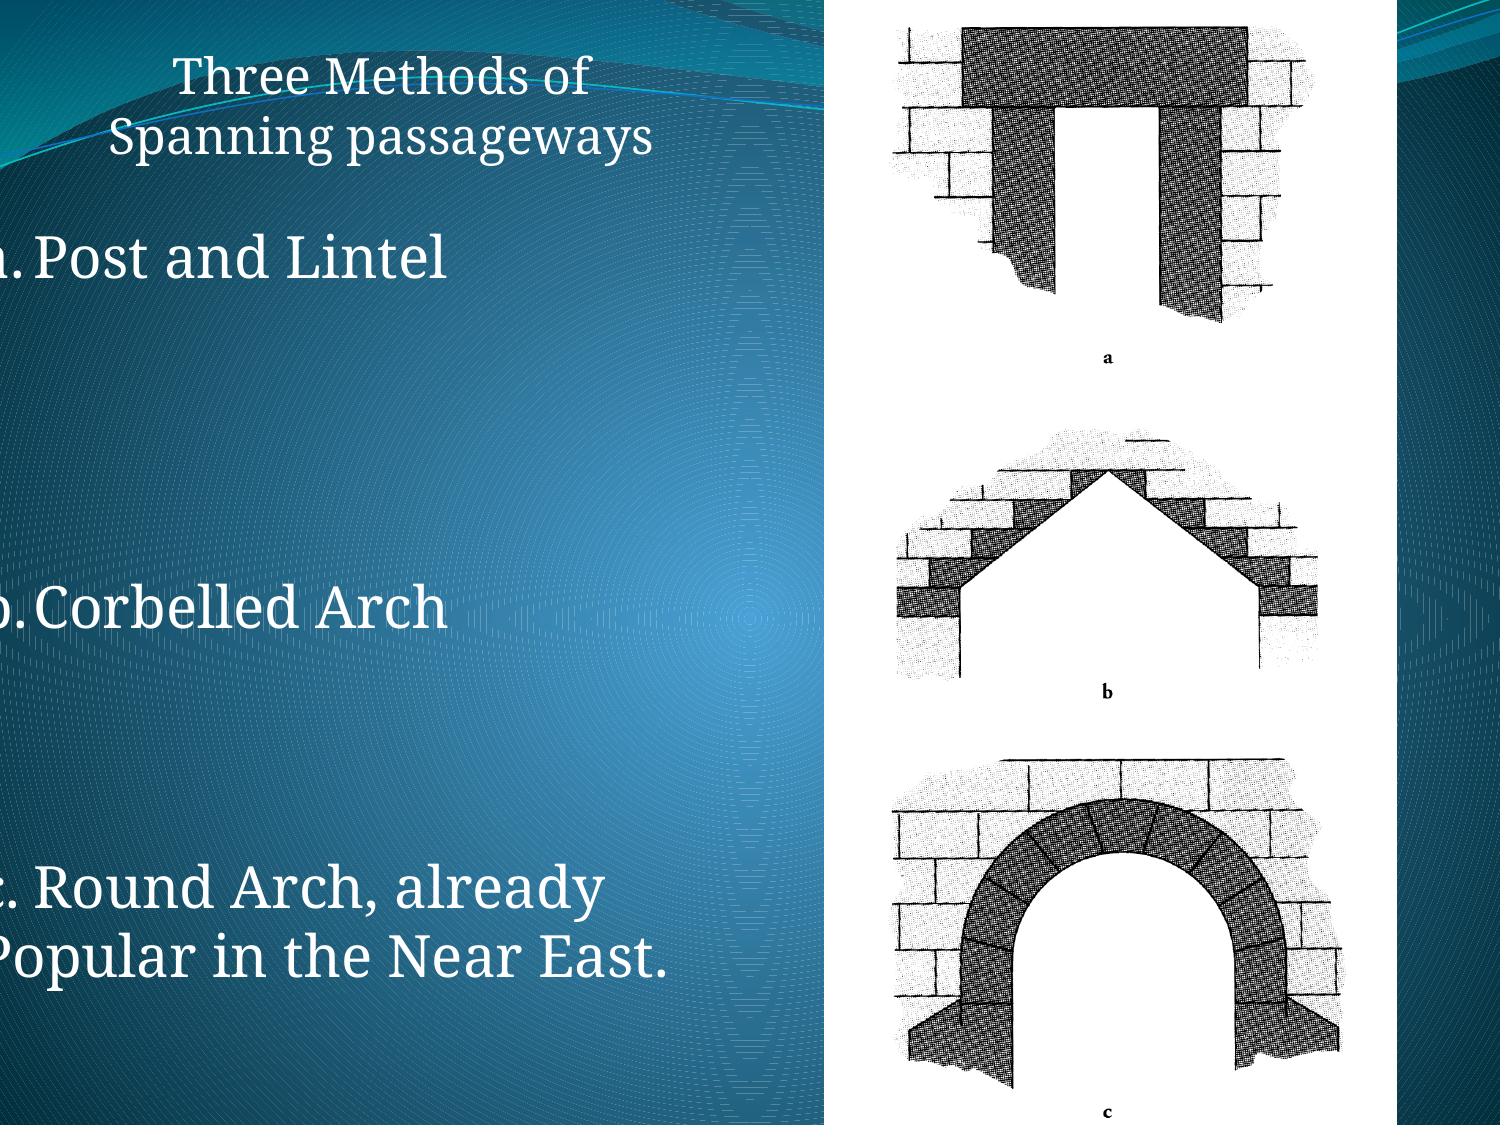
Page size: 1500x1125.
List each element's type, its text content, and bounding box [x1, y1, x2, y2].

text_box Three Methods of Spanning passageways [87, 37, 675, 173]
picture [824, 0, 1397, 1125]
text_box Post and Lintel Corbelled Arch Round Arch, already Popular in the Near East. [0, 212, 797, 997]
